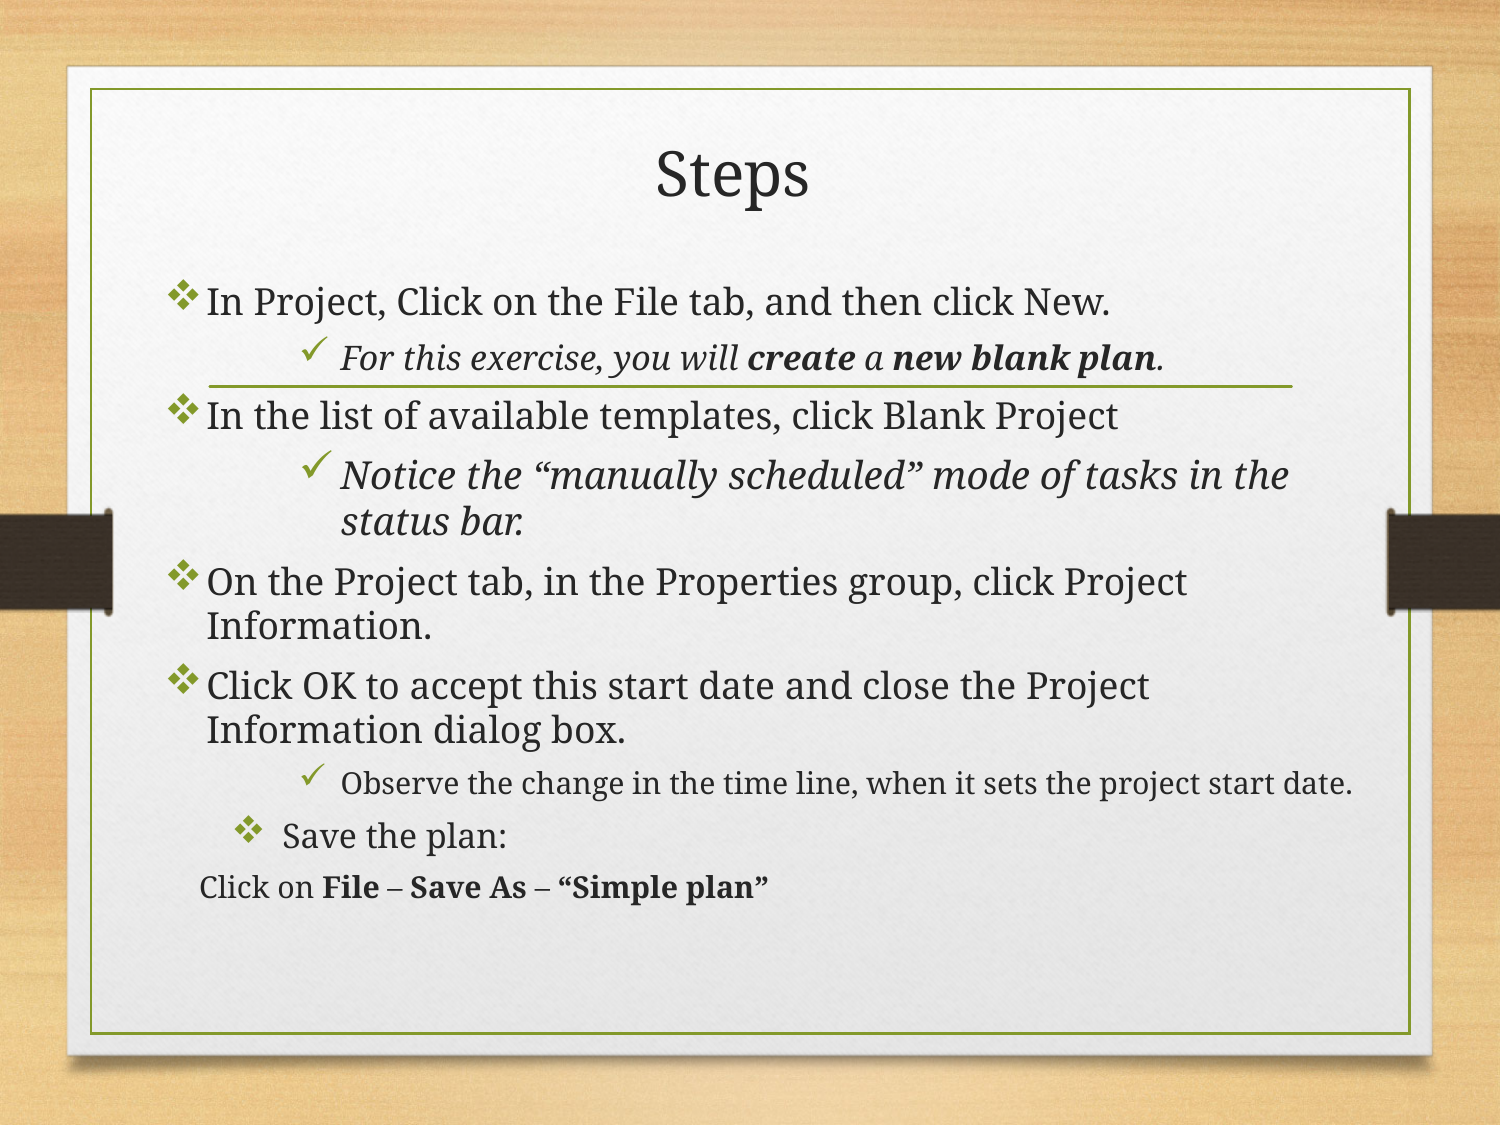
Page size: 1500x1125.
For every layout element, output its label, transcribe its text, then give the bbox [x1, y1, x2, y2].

list In Project, Click on the File tab, and then click New. For this exercise, you will create a new blank plan. In the list of available templates, click Blank Project Notice the “manually scheduled” mode of tasks in the status bar. On the Project tab, in the Properties group, click Project Information. Click OK to accept this start date and close the Project Information dialog box. Observe the change in the time line, when it sets the project start date. Save the plan: Click on File – Save As – “Simple plan” [149, 222, 1384, 942]
picture [0, 0, 1500, 1125]
title Steps [116, 126, 1351, 217]
